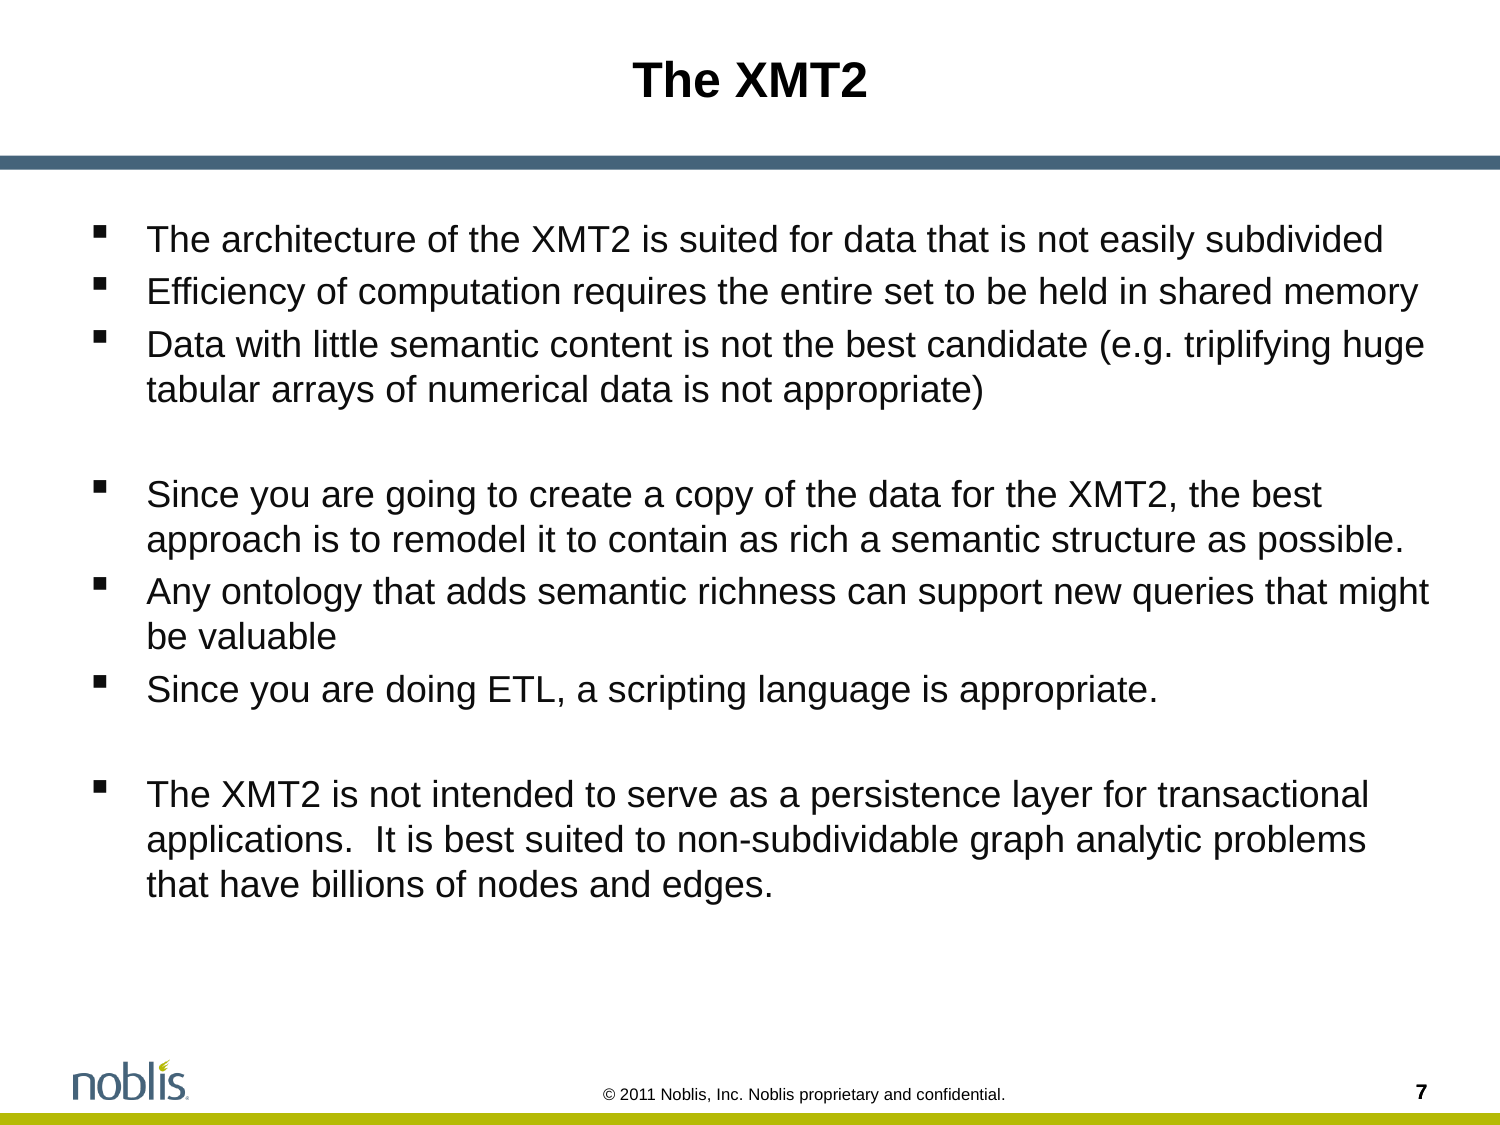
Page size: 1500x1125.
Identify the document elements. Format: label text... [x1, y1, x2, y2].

picture [73, 1059, 189, 1100]
list The architecture of the XMT2 is suited for data that is not easily subdivided Efficiency of computation requires the entire set to be held in shared memory Data with little semantic content is not the best candidate (e.g. triplifying huge tabular arrays of numerical data is not appropriate) Since you are going to create a copy of the data for the XMT2, the best approach is to remodel it to contain as rich a semantic structure as possible. Any ontology that adds semantic richness can support new queries that might be valuable Since you are doing ETL, a scripting language is appropriate. The XMT2 is not intended to serve as a persistence layer for transactional applications. It is best suited to non-subdividable graph analytic problems that have billions of nodes and edges. [74, 206, 1452, 980]
title The XMT2 [74, 0, 1426, 156]
